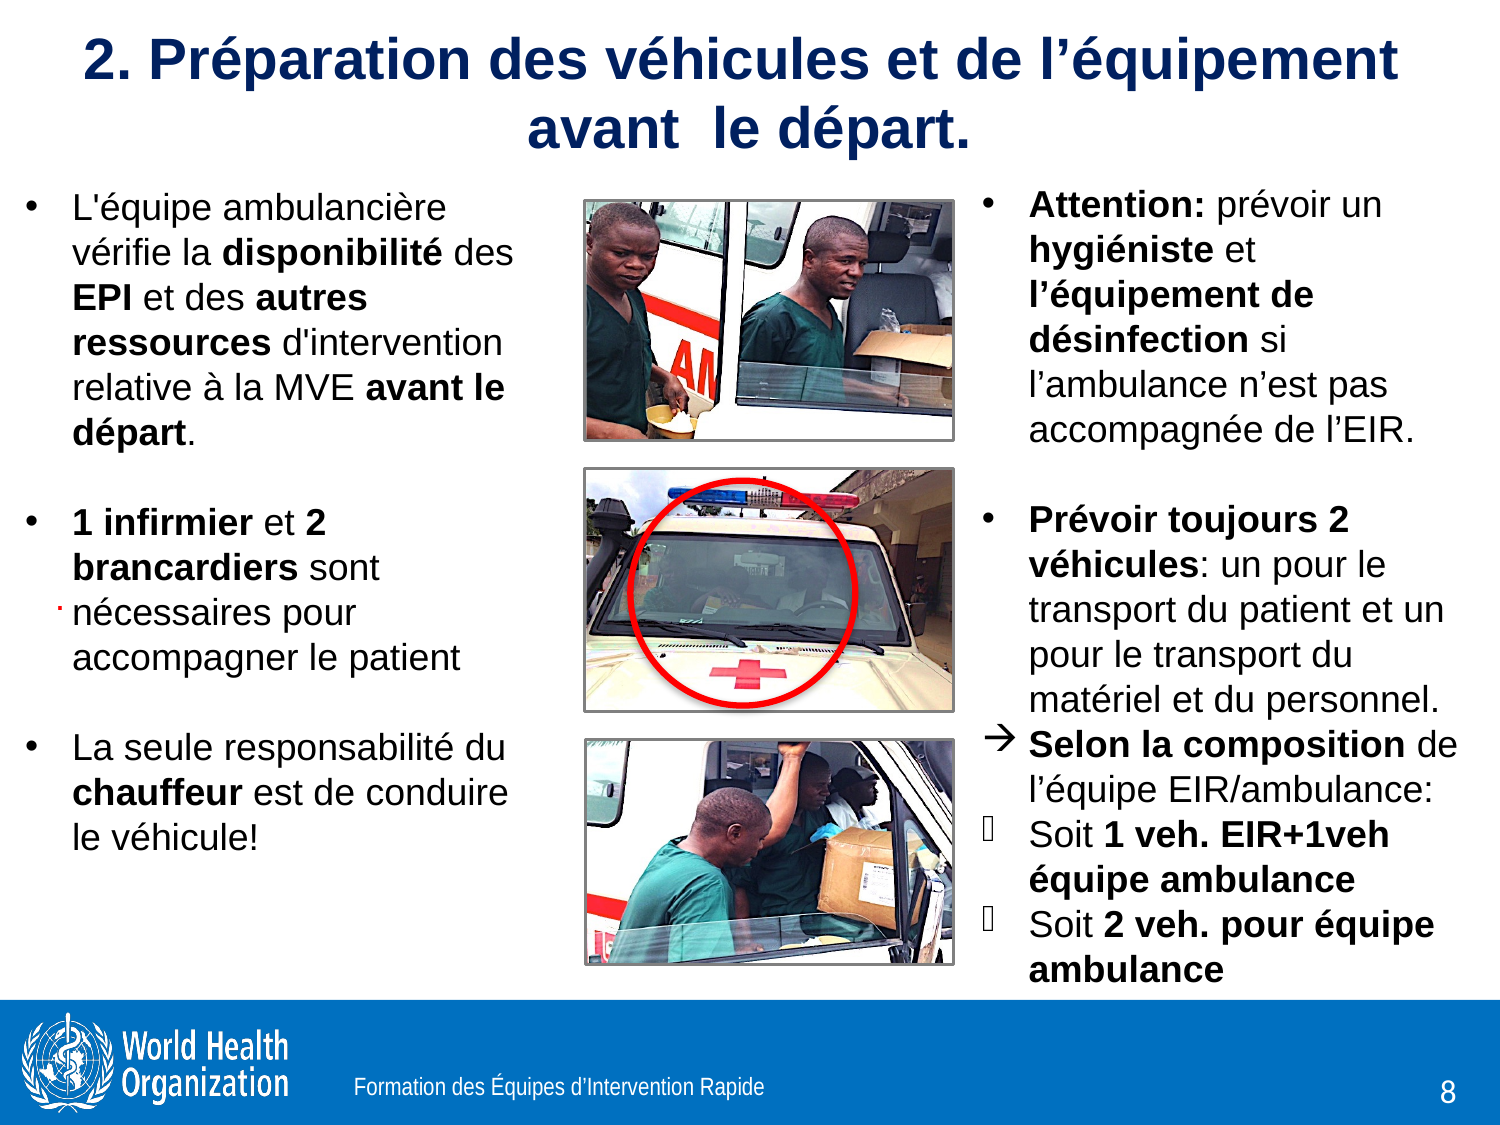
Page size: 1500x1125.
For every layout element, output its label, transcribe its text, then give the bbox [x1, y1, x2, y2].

text_box Attention: prévoir un hygiéniste et l’équipement de désinfection si l’ambulance n’est pas accompagnée de l’EIR. Prévoir toujours 2 véhicules: un pour le transport du patient et un pour le transport du matériel et du personnel. Selon la composition de l’équipe EIR/ambulance: Soit 1 veh. EIR+1veh équipe ambulance Soit 2 veh. pour équipe ambulance [974, 185, 1500, 998]
picture [21, 1046, 288, 1113]
text_box L'équipe ambulancière vérifie la disponibilité des EPI et des autres ressources d'intervention relative à la MVE avant le départ. 1 infirmier et 2 brancardiers sont nécessaires pour accompagner le patient La seule responsabilité du chauffeur est de conduire le véhicule! [17, 185, 529, 1046]
text_box 2. Préparation des véhicules et de l’équipement avant le départ. [0, 0, 1500, 185]
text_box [586, 201, 953, 964]
